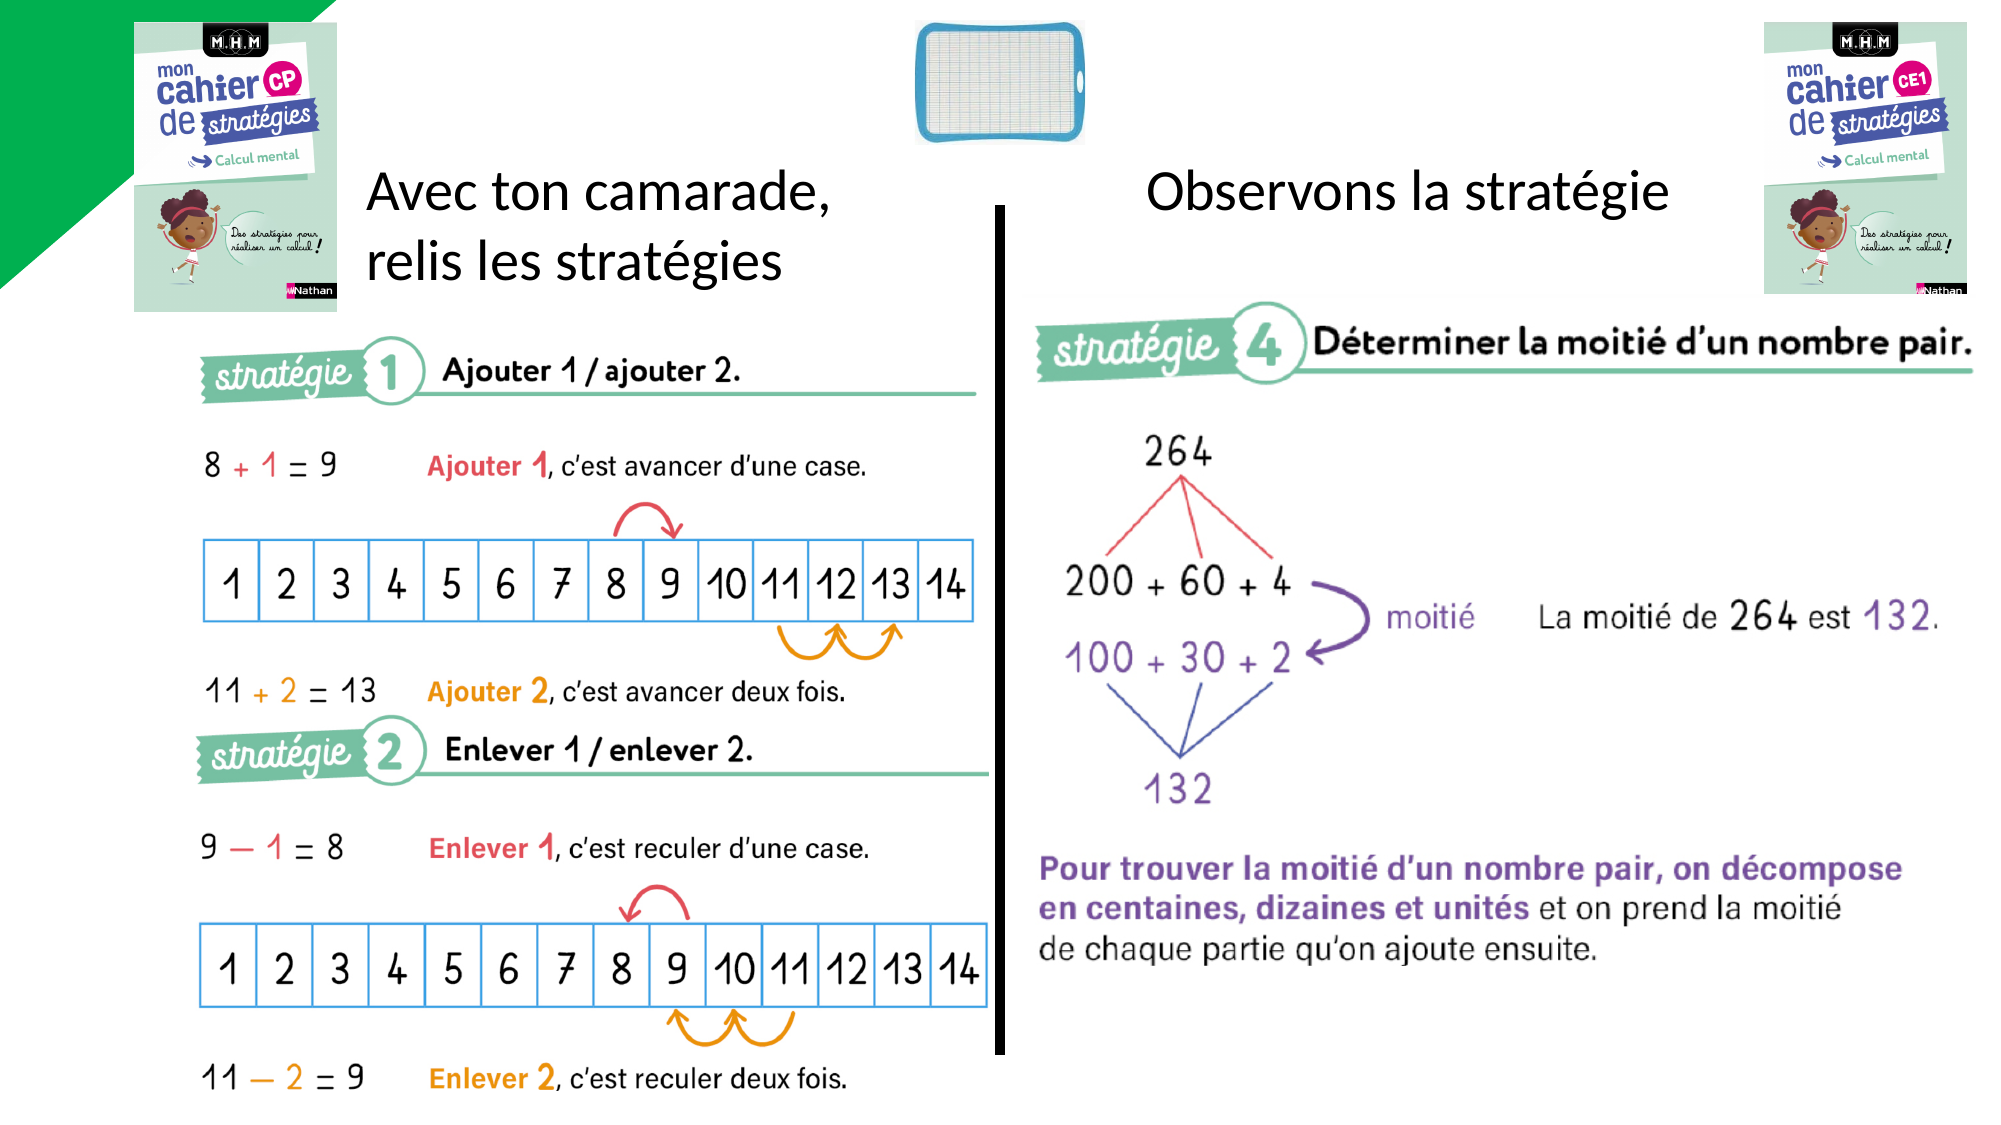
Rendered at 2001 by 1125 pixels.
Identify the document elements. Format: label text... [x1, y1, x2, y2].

text_box Avec ton camarade, relis les stratégies [351, 144, 902, 300]
picture [1022, 22, 1976, 966]
picture [914, 20, 1086, 145]
text_box [0, 0, 337, 290]
text_box Observons la stratégie [1131, 144, 1719, 230]
picture [134, 22, 337, 312]
picture [189, 328, 989, 1091]
